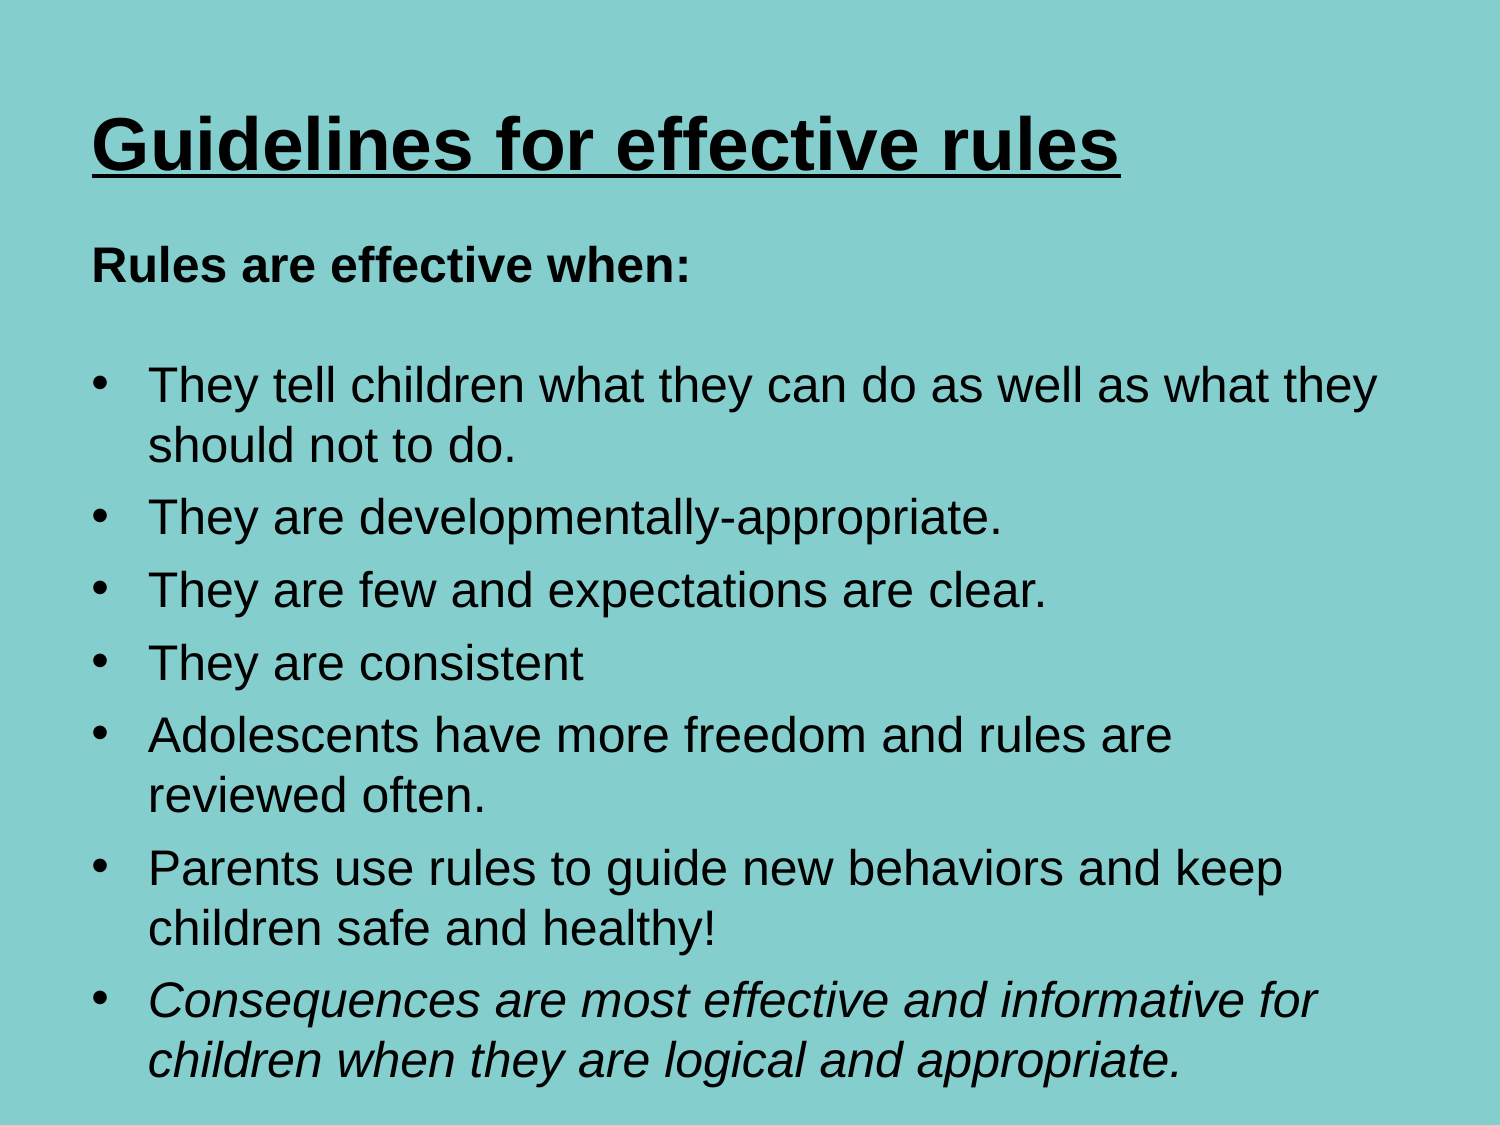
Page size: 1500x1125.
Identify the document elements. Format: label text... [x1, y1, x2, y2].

title Guidelines for effective rules [76, 87, 1440, 288]
text_box Rules are effective when: They tell children what they can do as well as what they should not to do. They are developmentally-appropriate. They are few and expectations are clear. They are consistent Adolescents have more freedom and rules are reviewed often. Parents use rules to guide new behaviors and keep children safe and healthy! Consequences are most effective and informative for children when they are logical and appropriate. [76, 224, 1398, 1125]
